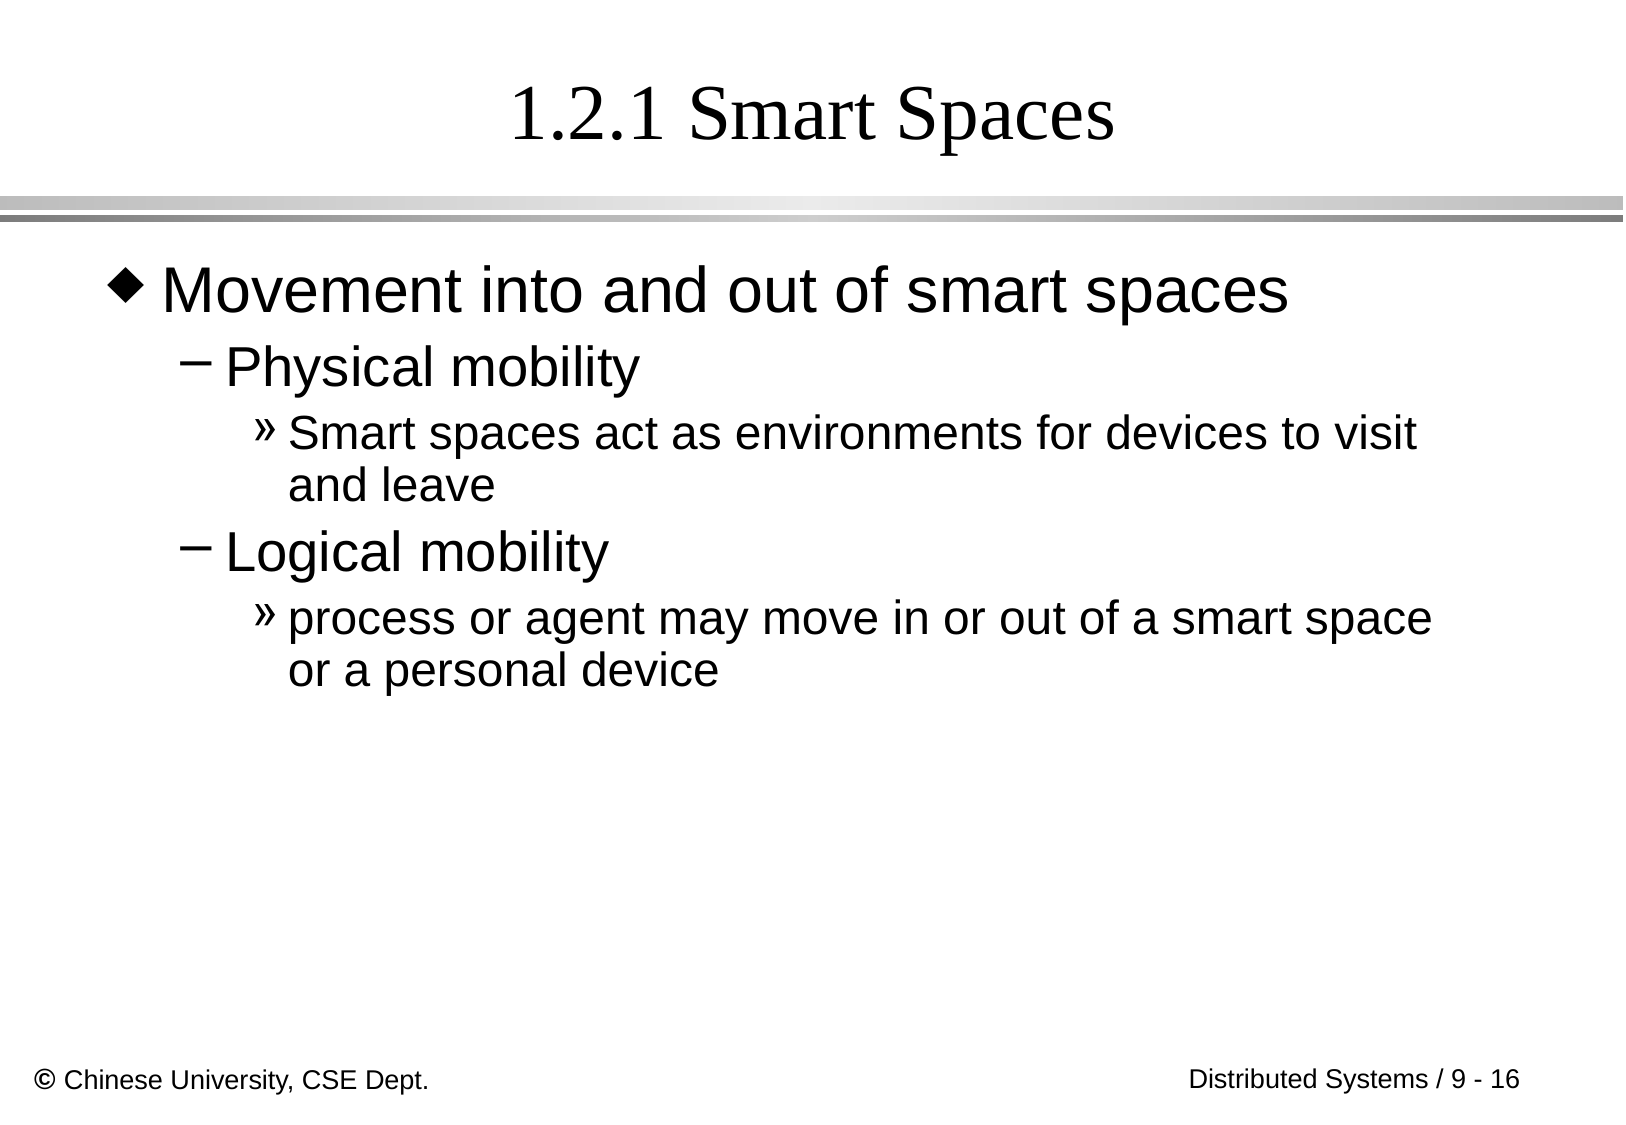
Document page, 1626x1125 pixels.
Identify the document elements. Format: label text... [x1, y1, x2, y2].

list Movement into and out of smart spaces Physical mobility Smart spaces act as environments for devices to visit and leave Logical mobility process or agent may move in or out of a smart space or a personal device [92, 249, 1506, 1038]
title 1.2.1 Smart Spaces [49, 62, 1576, 163]
